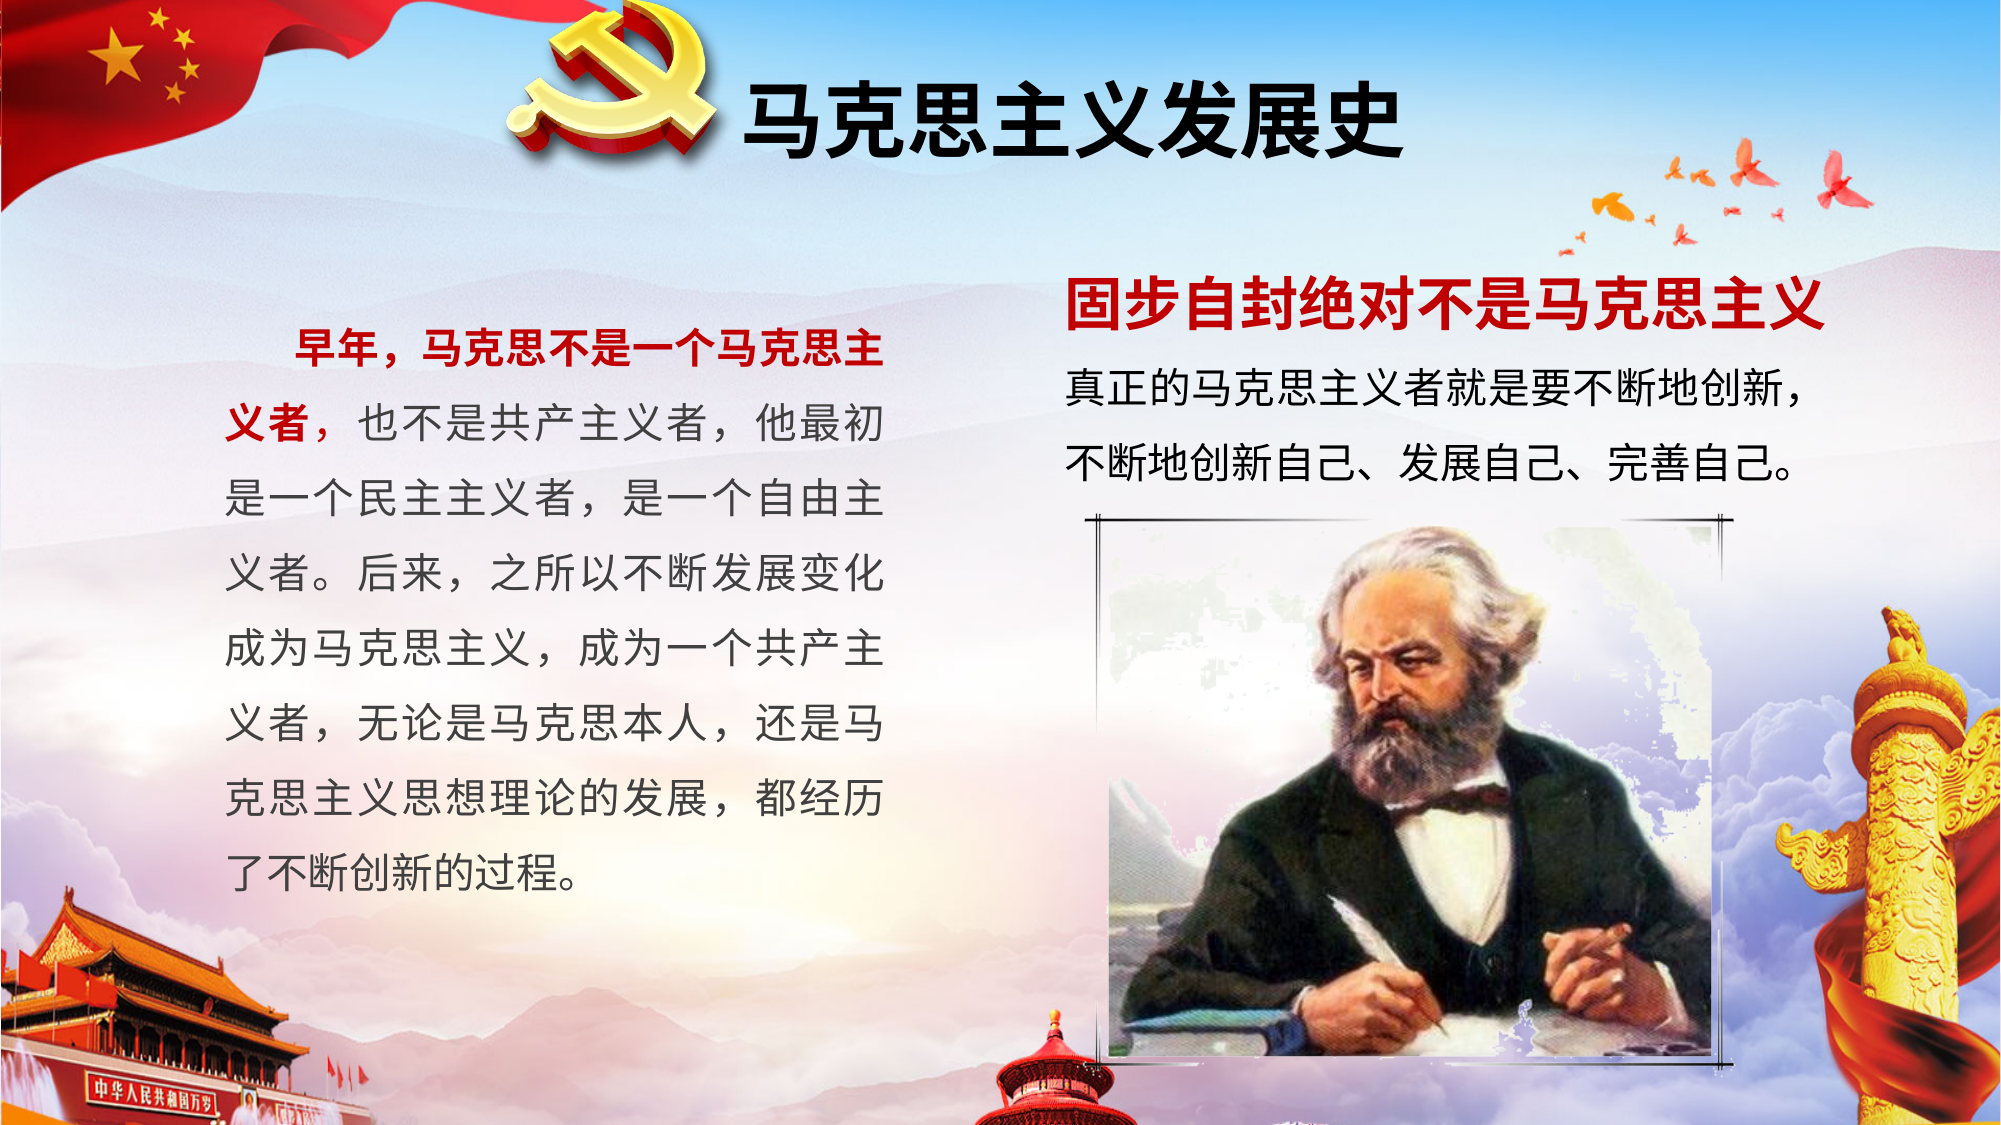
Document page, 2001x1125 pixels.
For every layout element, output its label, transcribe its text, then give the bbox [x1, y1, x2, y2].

picture [0, 0, 2001, 1125]
text_box 固步自封绝对不是马克思主义真正的马克思主义者就是要不断地创新，不断地创新自己、发展自己、完善自己。 [1049, 224, 1842, 518]
text_box 马克思主义发展史 [735, 60, 1422, 176]
text_box 早年，马克思不是一个马克思主义者，也不是共产主义者，他最初是一个民主主义者，是一个自由主义者。后来，之所以不断发展变化成为马克思主义，成为一个共产主义者，无论是马克思本人，还是马克思主义思想理论的发展，都经历了不断创新的过程。 [209, 289, 901, 909]
